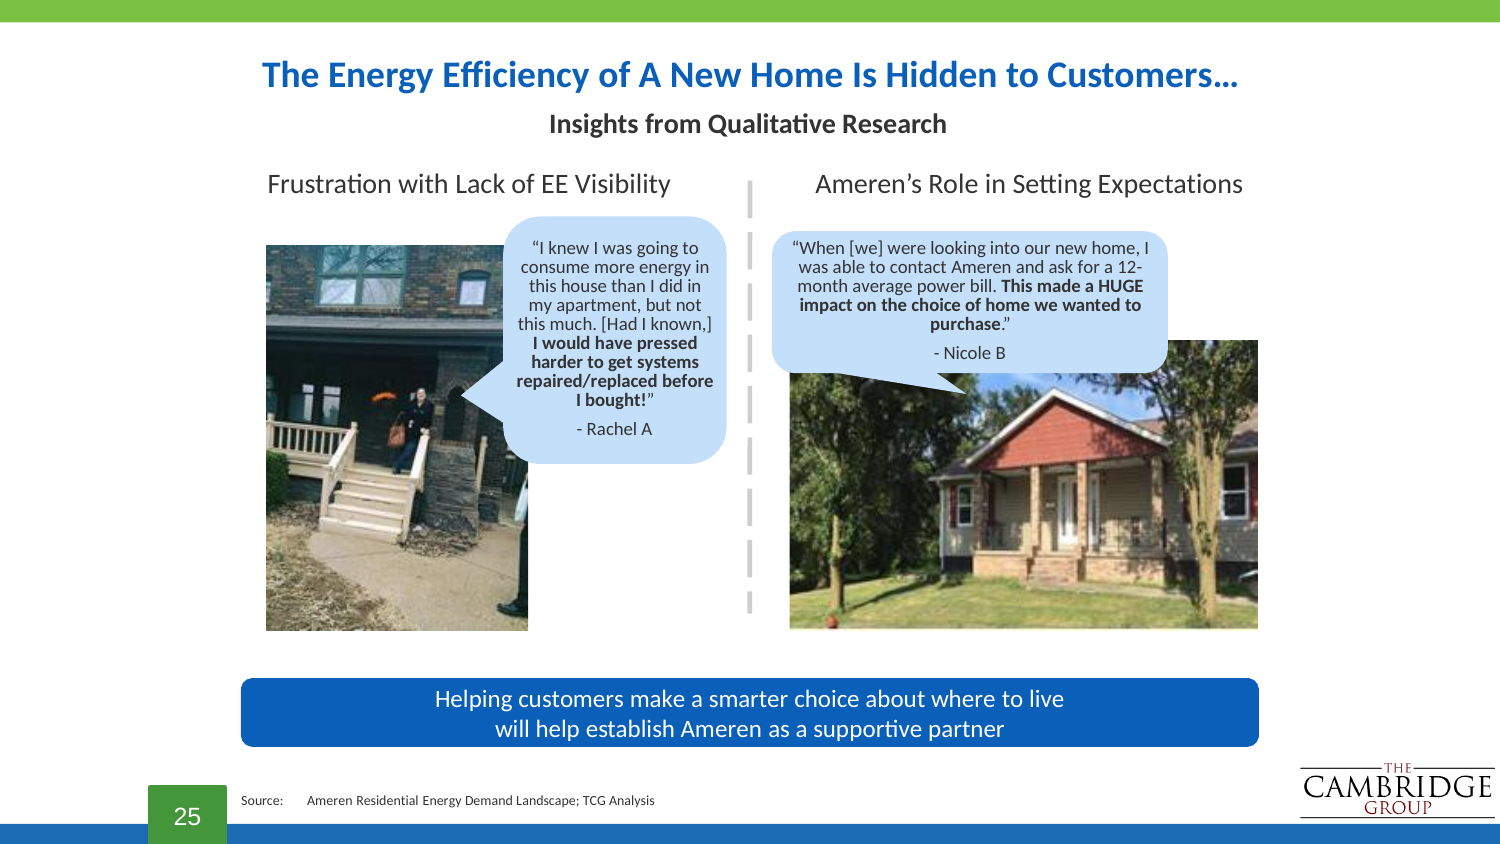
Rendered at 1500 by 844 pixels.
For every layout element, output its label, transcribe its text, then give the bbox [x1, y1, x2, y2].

text_box “I knew I was going to consume more energy in this house than I did in my apartment, but not this much. [Had I known,] I would have pressed harder to get systems repaired/replaced before I bought!” - Rachel A [514, 238, 715, 440]
text_box Source: [239, 791, 286, 809]
text_box “When [we] were looking into our new home, I was able to contact Ameren and ask for a 12- month average power bill. This made a HUGE impact on the choice of home we wanted to purchase.” - Nicole B [789, 239, 1151, 363]
text_box Insights from Qualitative Research [547, 105, 953, 140]
text_box [460, 216, 727, 464]
text_box [240, 678, 1259, 747]
text_box [771, 231, 1168, 394]
picture [1299, 762, 1496, 819]
text_box Ameren Residential Energy Demand Landscape; TCG Analysis [305, 791, 657, 809]
slide_number 25 [150, 787, 225, 844]
text_box Ameren’s Role in Setting Expectations [813, 165, 1250, 199]
text_box [266, 245, 529, 631]
title The Energy Efficiency of A New Home Is Hidden to Customers… [75, 1, 1425, 143]
text_box [789, 340, 1258, 631]
text_box Frustration with Lack of EE Visibility [265, 165, 676, 199]
text_box Helping customers make a smarter choice about where to live will help establish Ameren as a supportive partner [276, 682, 1224, 743]
